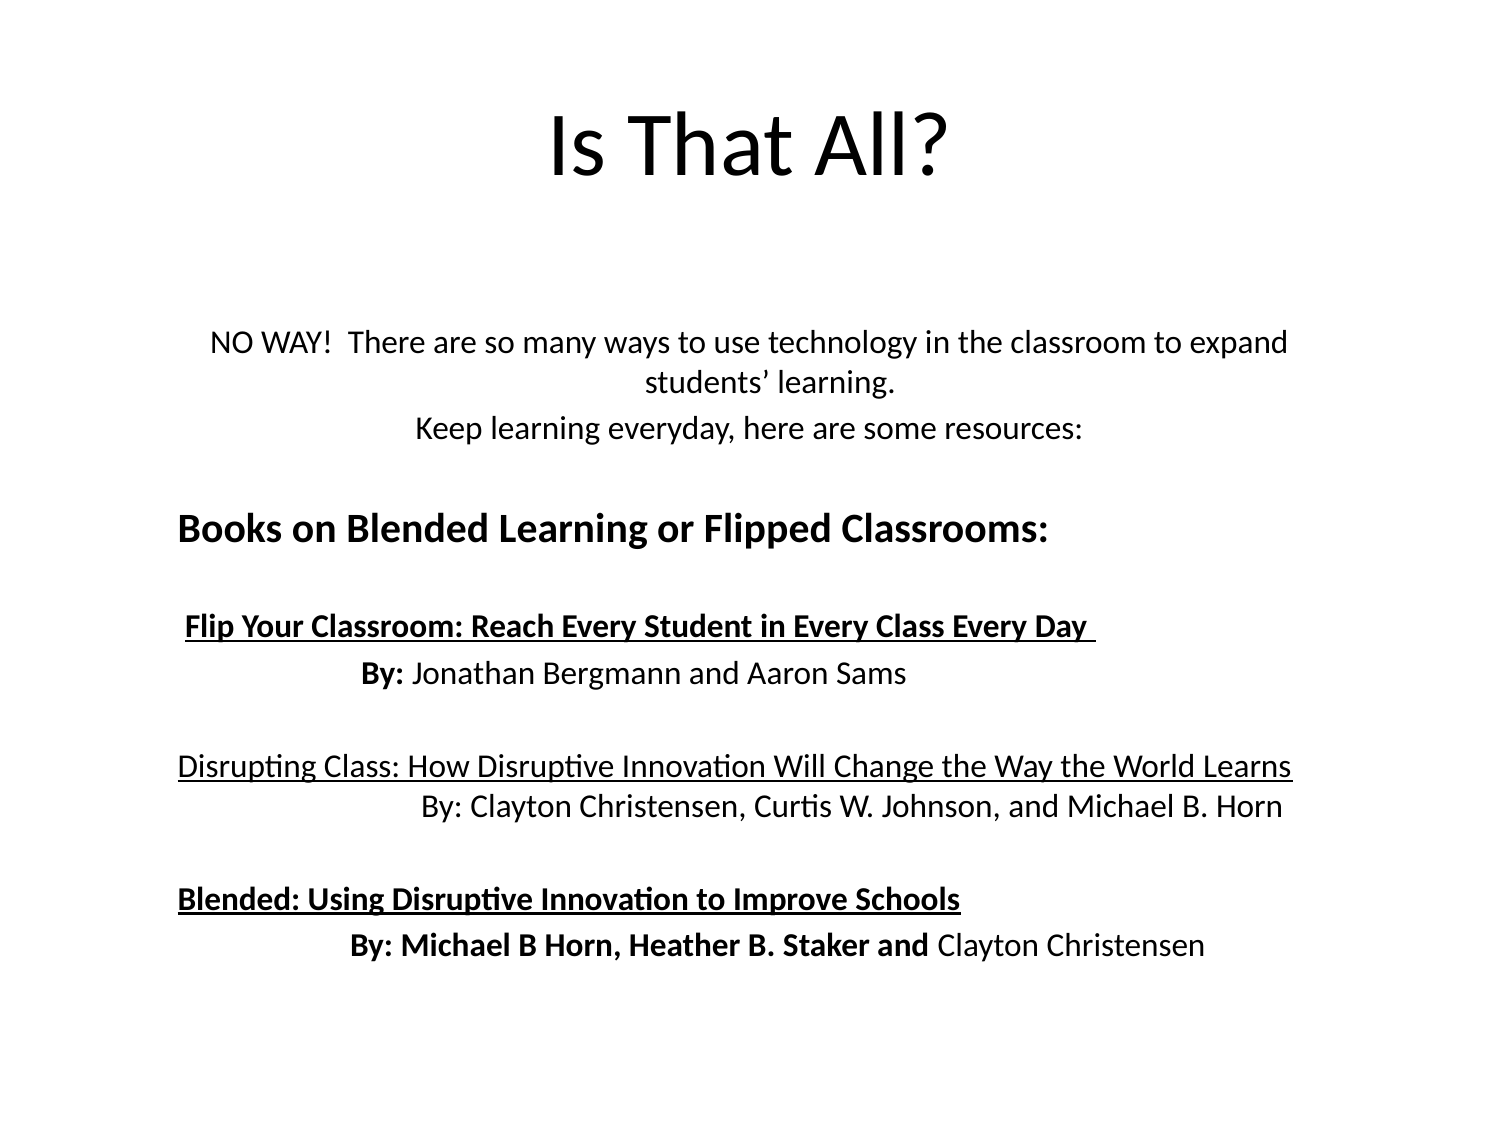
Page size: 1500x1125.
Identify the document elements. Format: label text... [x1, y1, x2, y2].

title Is That All? [75, 45, 1425, 233]
list NO WAY! There are so many ways to use technology in the classroom to expand students’ learning. Keep learning everyday, here are some resources: Books on Blended Learning or Flipped Classrooms: Flip Your Classroom: Reach Every Student in Every Class Every Day By: Jonathan Bergmann and Aaron Sams Disrupting Class: How Disruptive Innovation Will Change the Way the World Learns By: Clayton Christensen, Curtis W. Johnson, and Michael B. Horn Blended: Using Disruptive Innovation to Improve Schools By: Michael B Horn, Heather B. Staker and Clayton Christensen [162, 312, 1338, 988]
